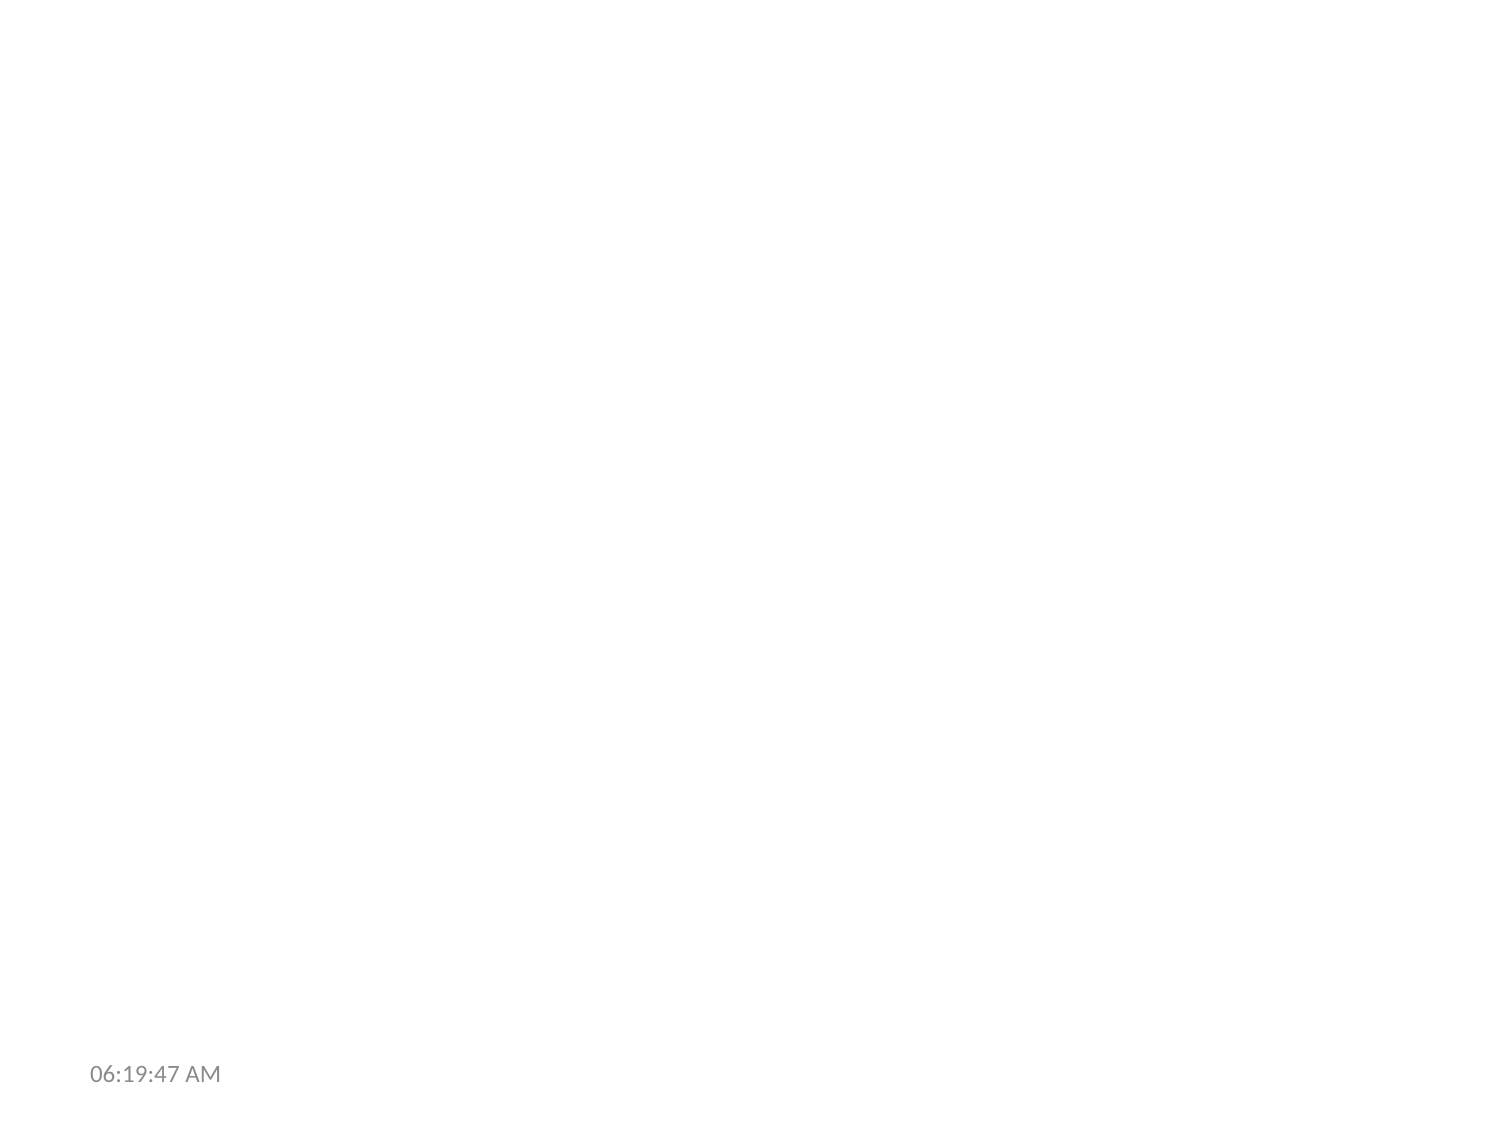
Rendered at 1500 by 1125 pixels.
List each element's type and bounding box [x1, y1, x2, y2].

slide_number [75, 1042, 425, 1103]
